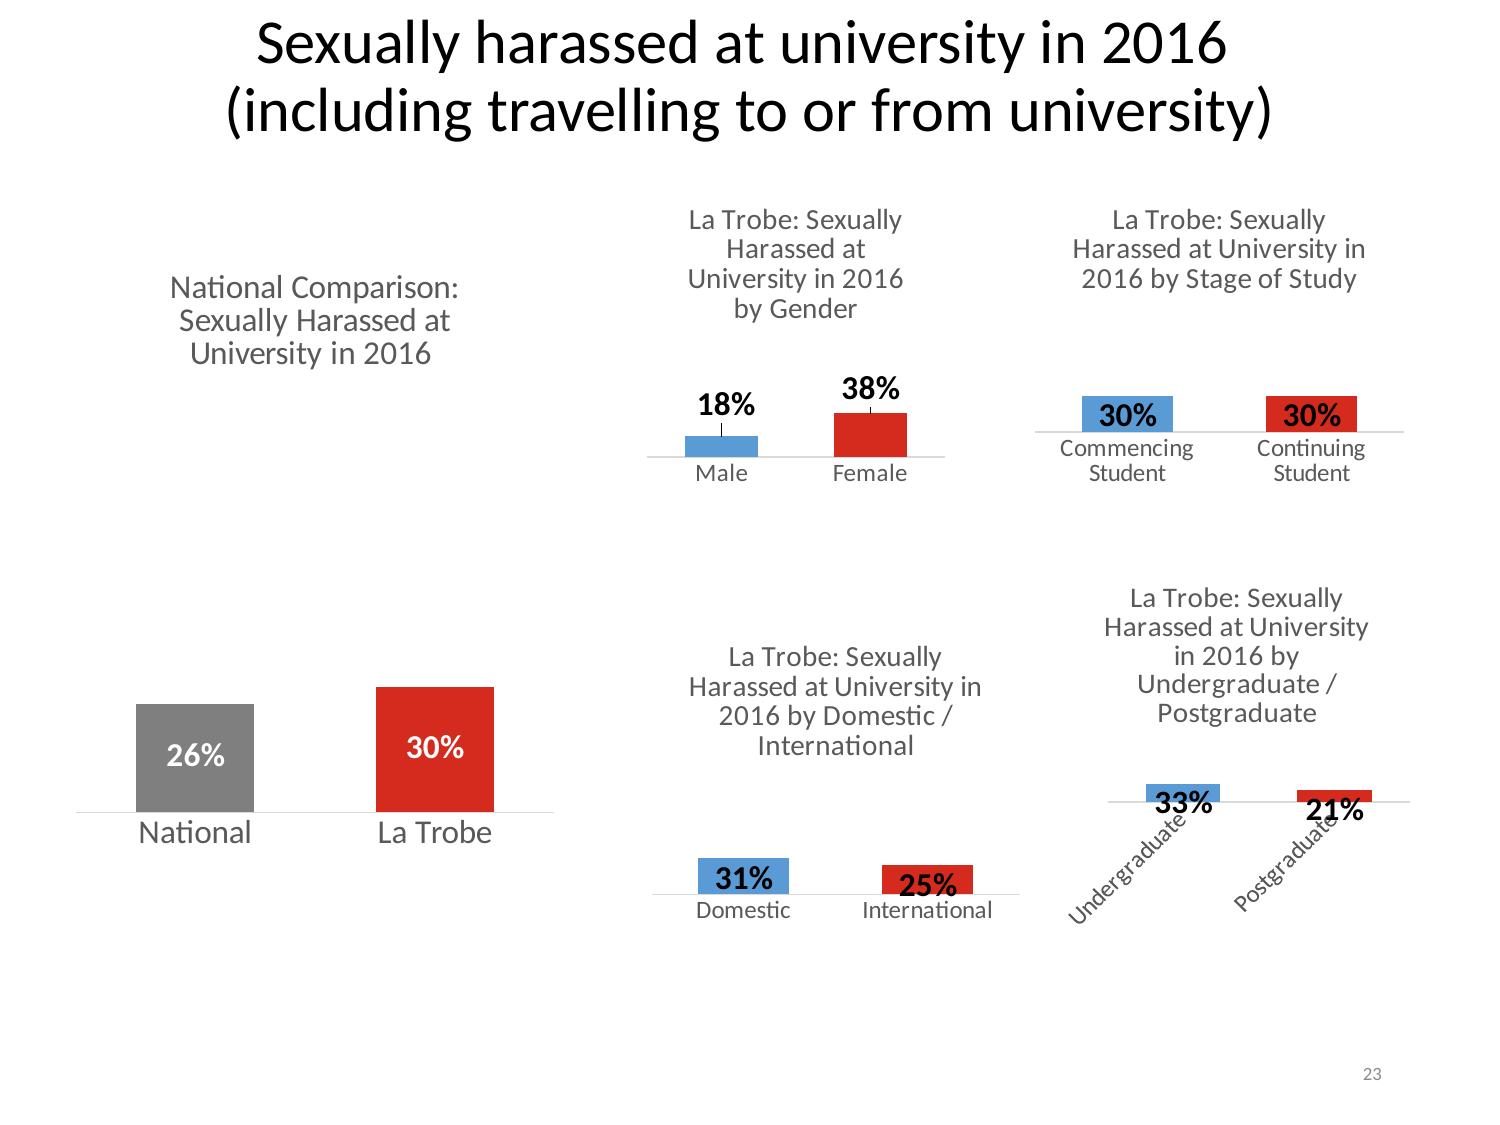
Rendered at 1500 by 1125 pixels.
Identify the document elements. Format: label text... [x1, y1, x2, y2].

title Sexually harassed at university in 2016 (including travelling to or from university) [103, 22, 1397, 133]
chart [1056, 562, 1418, 932]
chart [65, 243, 565, 864]
chart [640, 184, 951, 495]
slide_number 23 [1059, 1042, 1397, 1103]
chart [1027, 184, 1412, 495]
chart [643, 621, 1028, 932]
